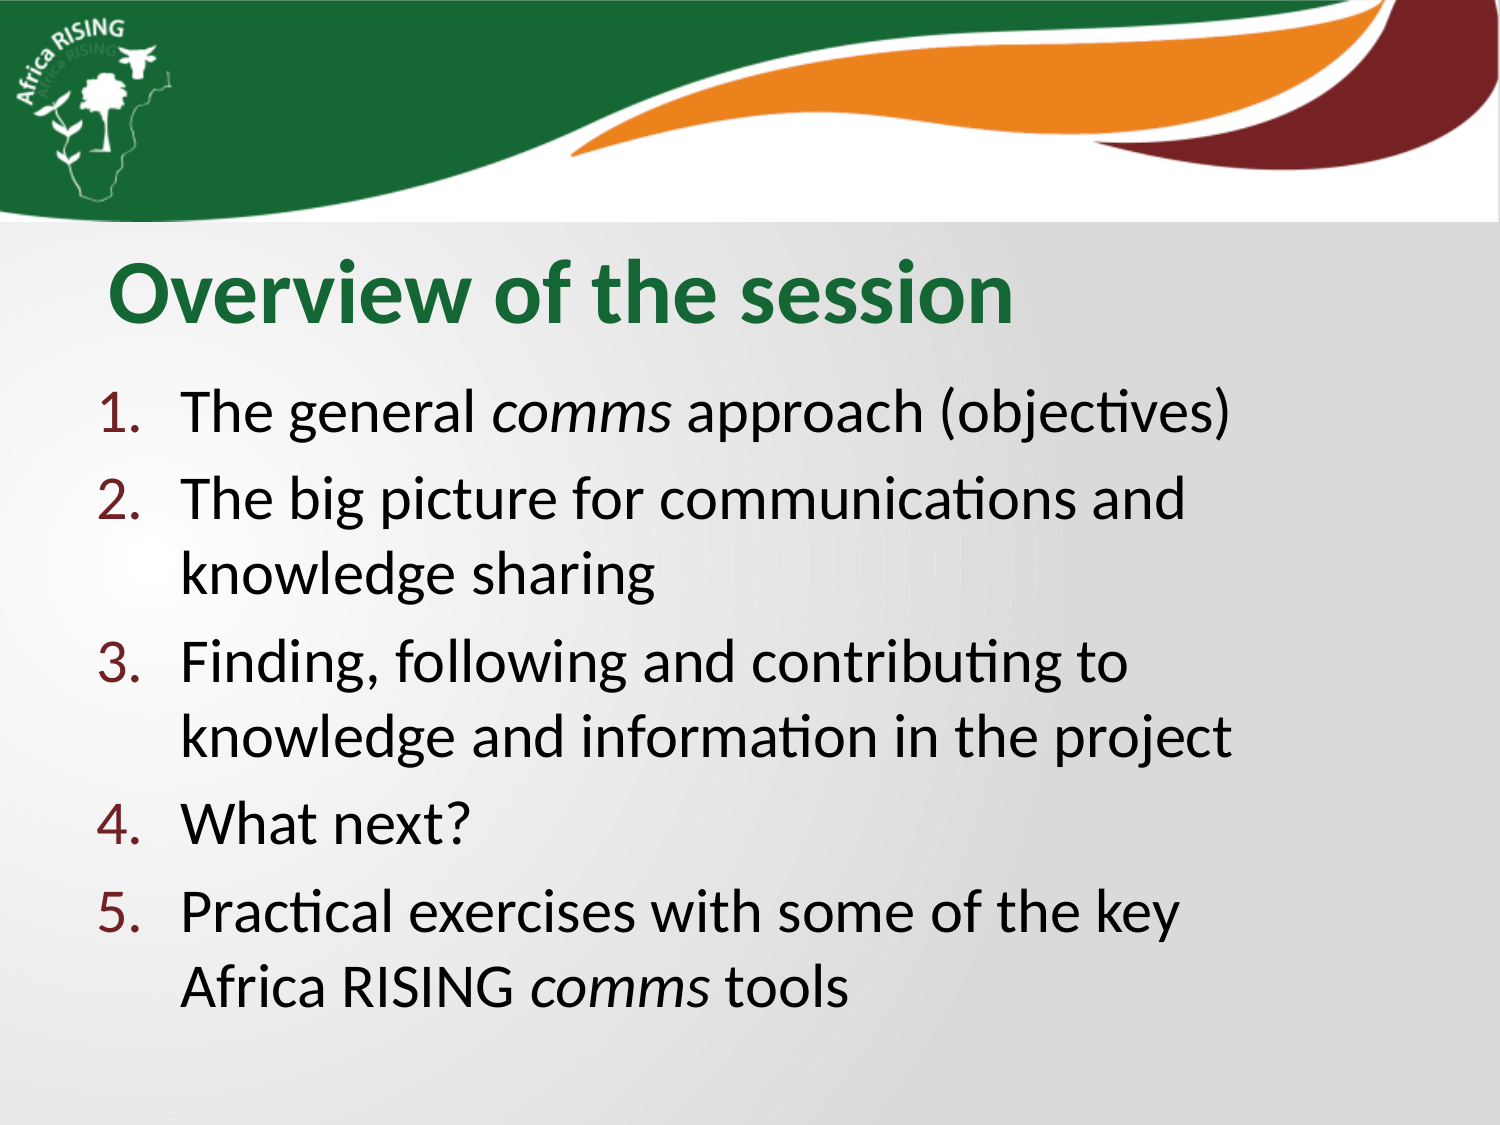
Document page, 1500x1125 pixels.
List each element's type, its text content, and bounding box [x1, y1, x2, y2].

list Overview of the session [75, 224, 1325, 413]
list The general comms approach (objectives) The big picture for communications and knowledge sharing Finding, following and contributing to knowledge and information in the project What next? Practical exercises with some of the key Africa RISING comms tools [62, 362, 1338, 825]
picture [0, 0, 1499, 222]
